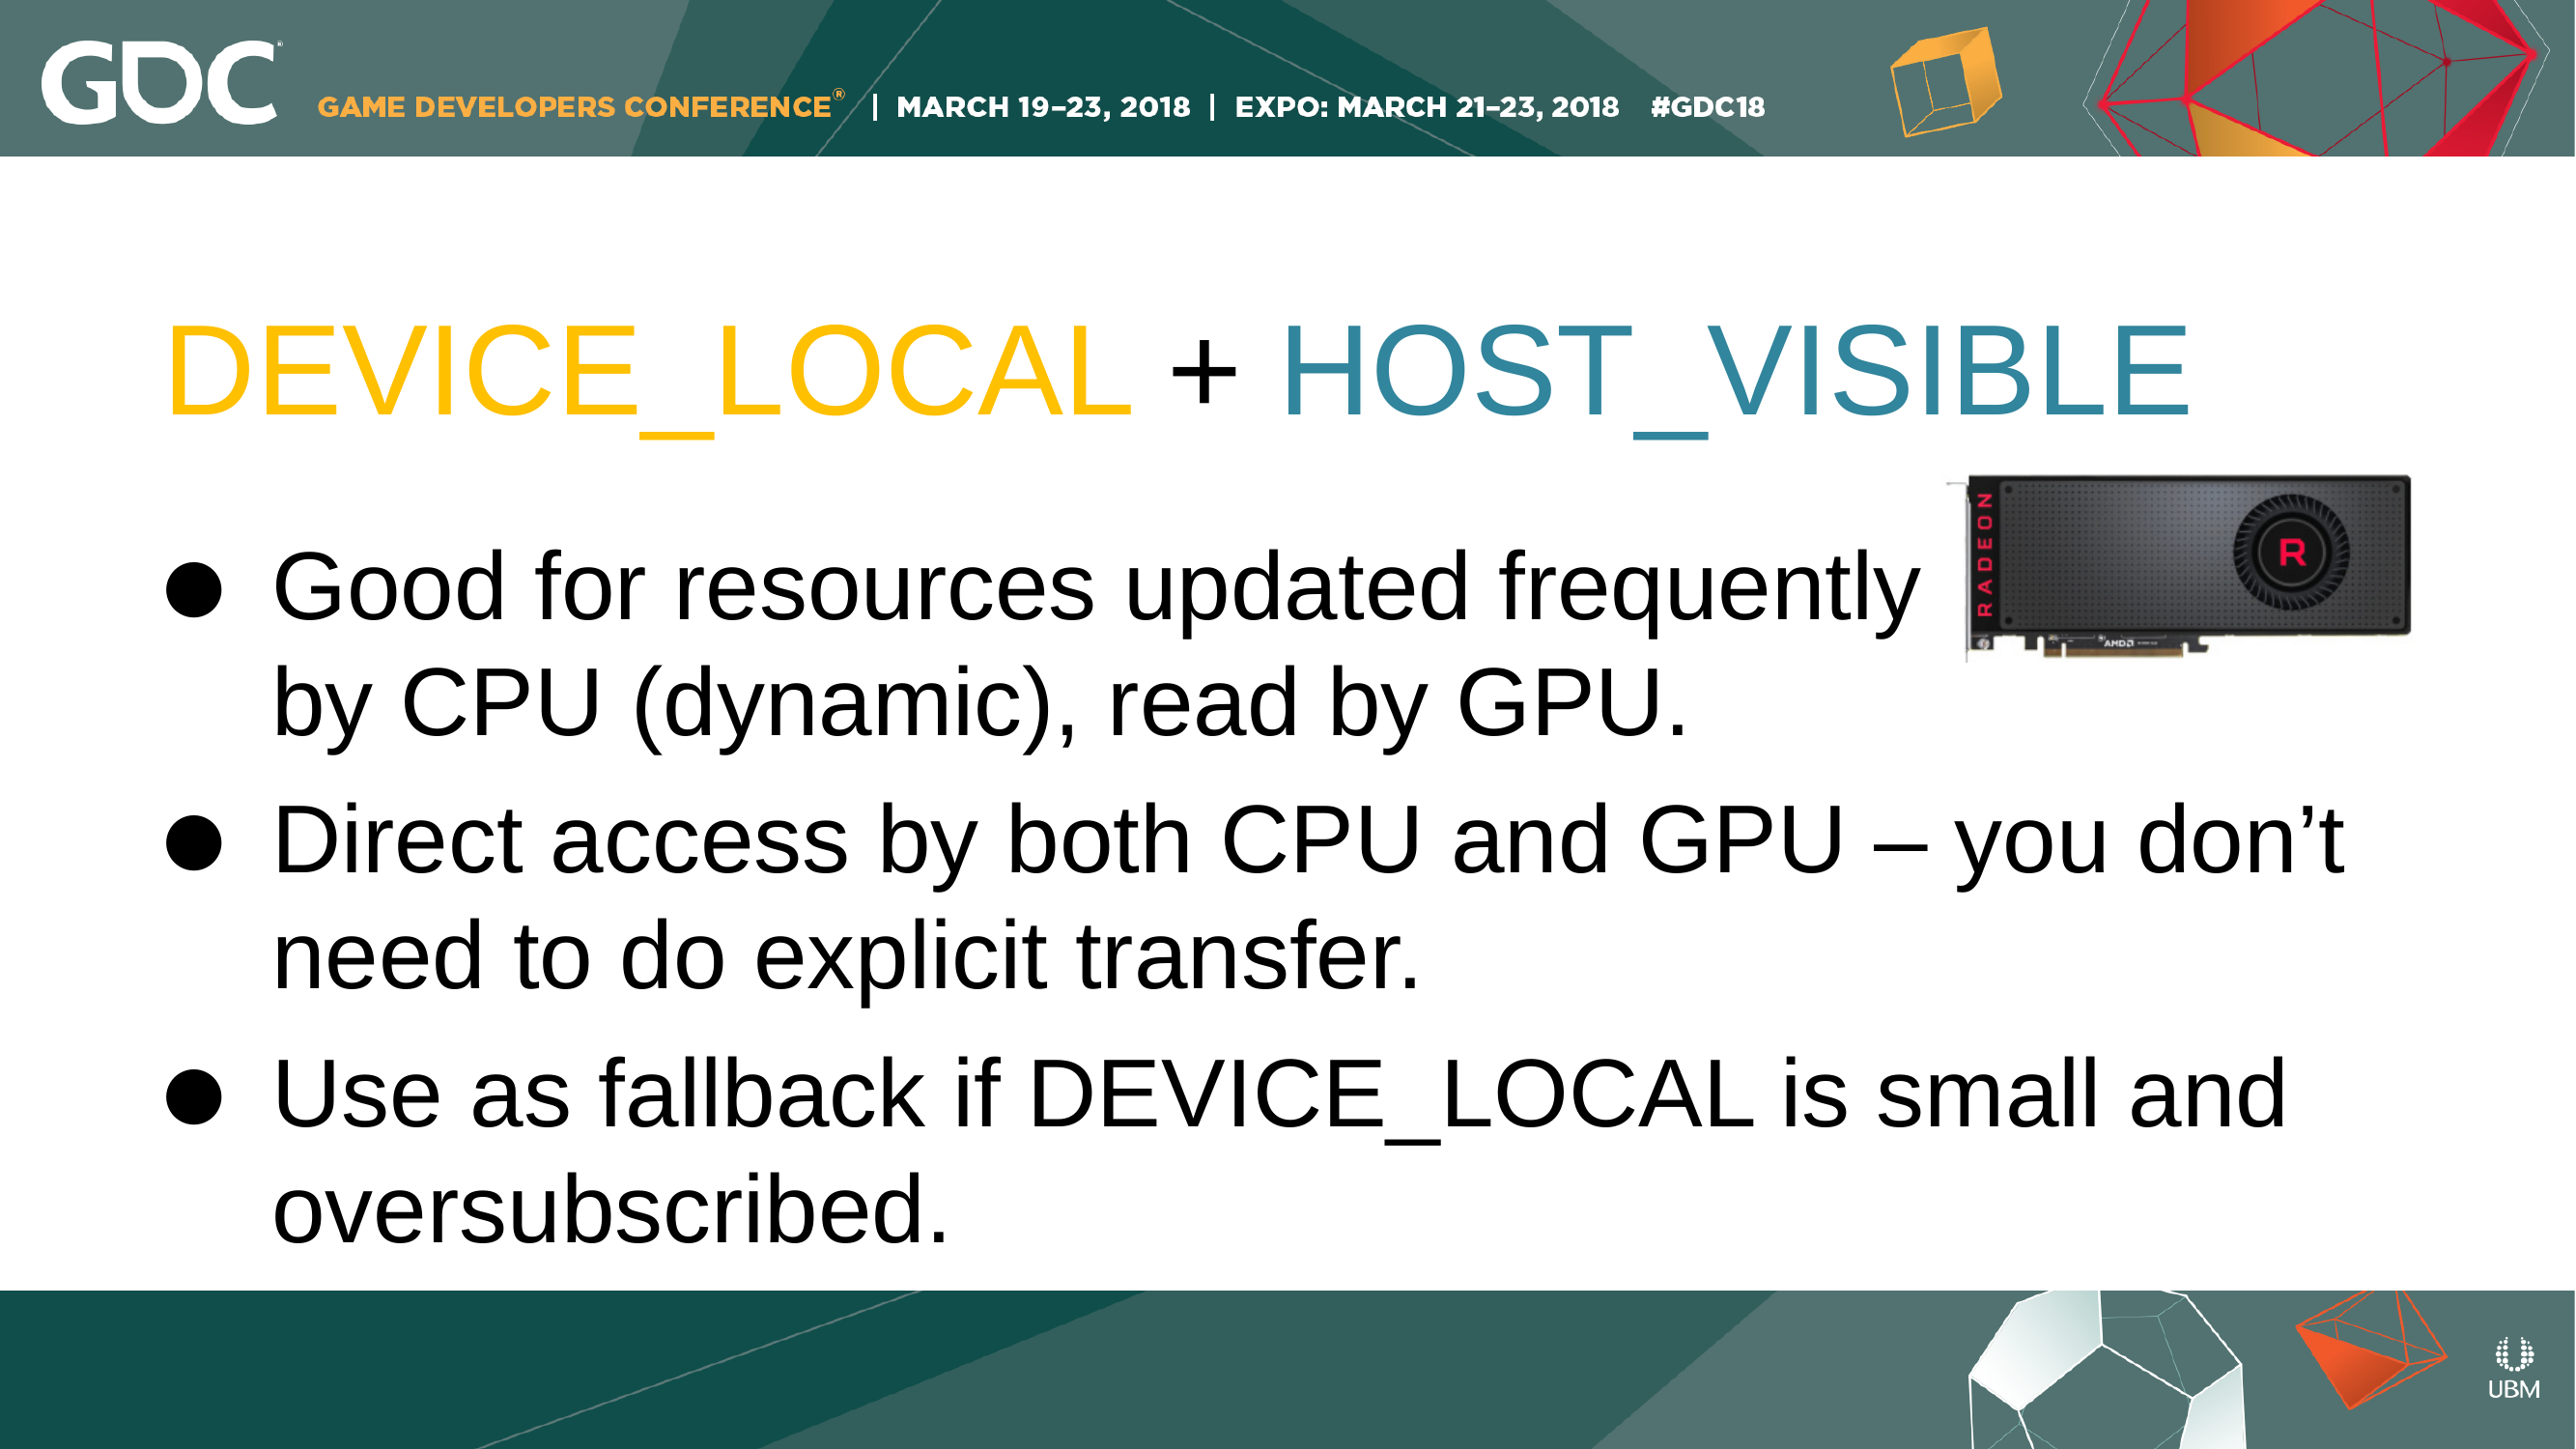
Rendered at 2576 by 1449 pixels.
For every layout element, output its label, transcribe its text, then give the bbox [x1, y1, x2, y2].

list Good for resources updated frequently by CPU (dynamic), read by GPU. Direct access by both CPU and GPU – you don’t need to do explicit transfer. Use as fallback if DEVICE_LOCAL is small and oversubscribed. [150, 509, 2426, 1284]
title DEVICE_LOCAL + HOST_VISIBLE [150, 272, 2426, 495]
picture [0, 0, 2575, 1449]
